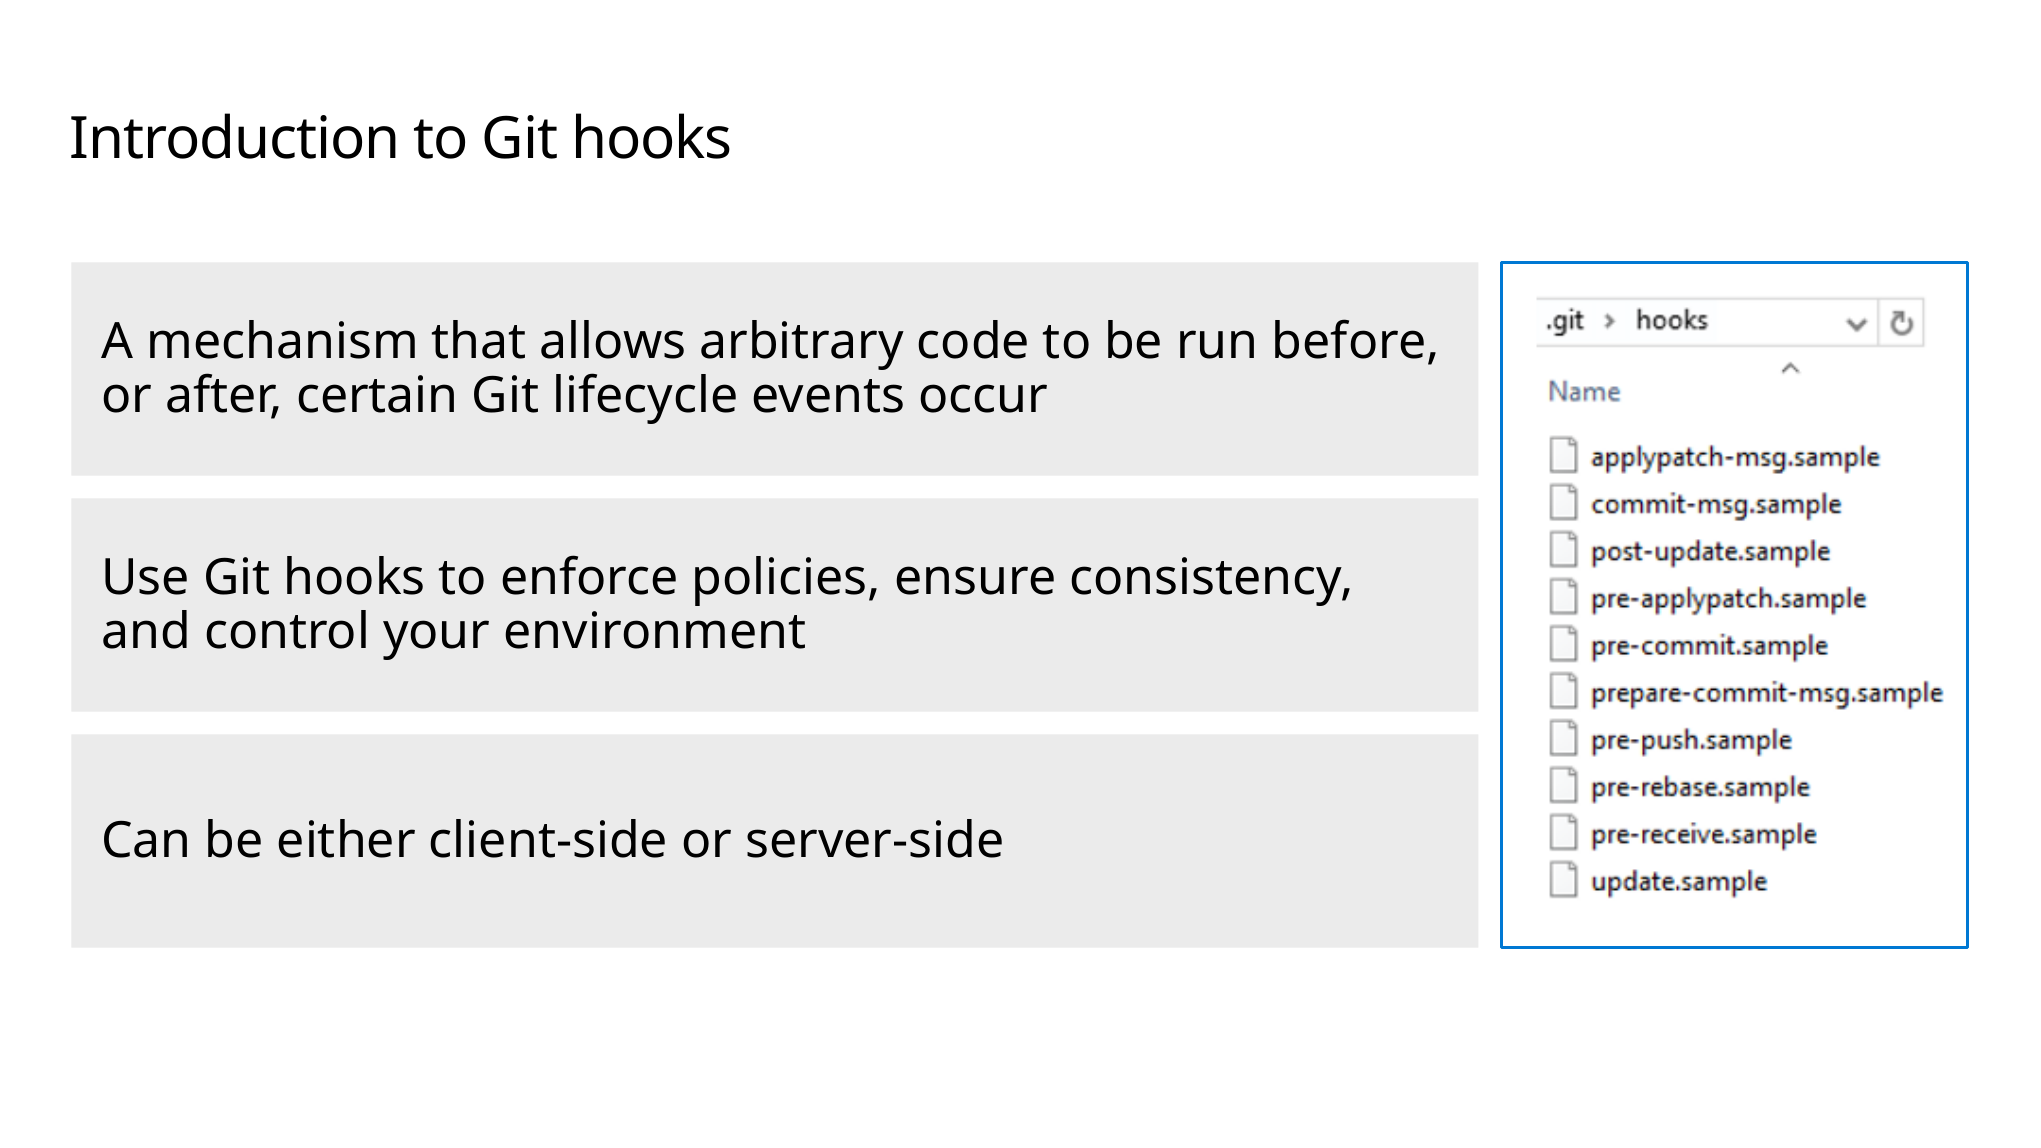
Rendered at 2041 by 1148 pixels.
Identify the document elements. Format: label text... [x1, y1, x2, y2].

title Introduction to Git hooks [70, 103, 1969, 172]
text_box A mechanism that allows arbitrary code to be run before, or after, certain Git lifecycle events occur [71, 262, 1479, 476]
text_box Use Git hooks to enforce policies, ensure consistency, and control your environment [71, 498, 1479, 712]
text_box [1500, 262, 1968, 948]
text_box Can be either client-side or server-side [71, 734, 1479, 948]
picture [1503, 271, 1965, 939]
